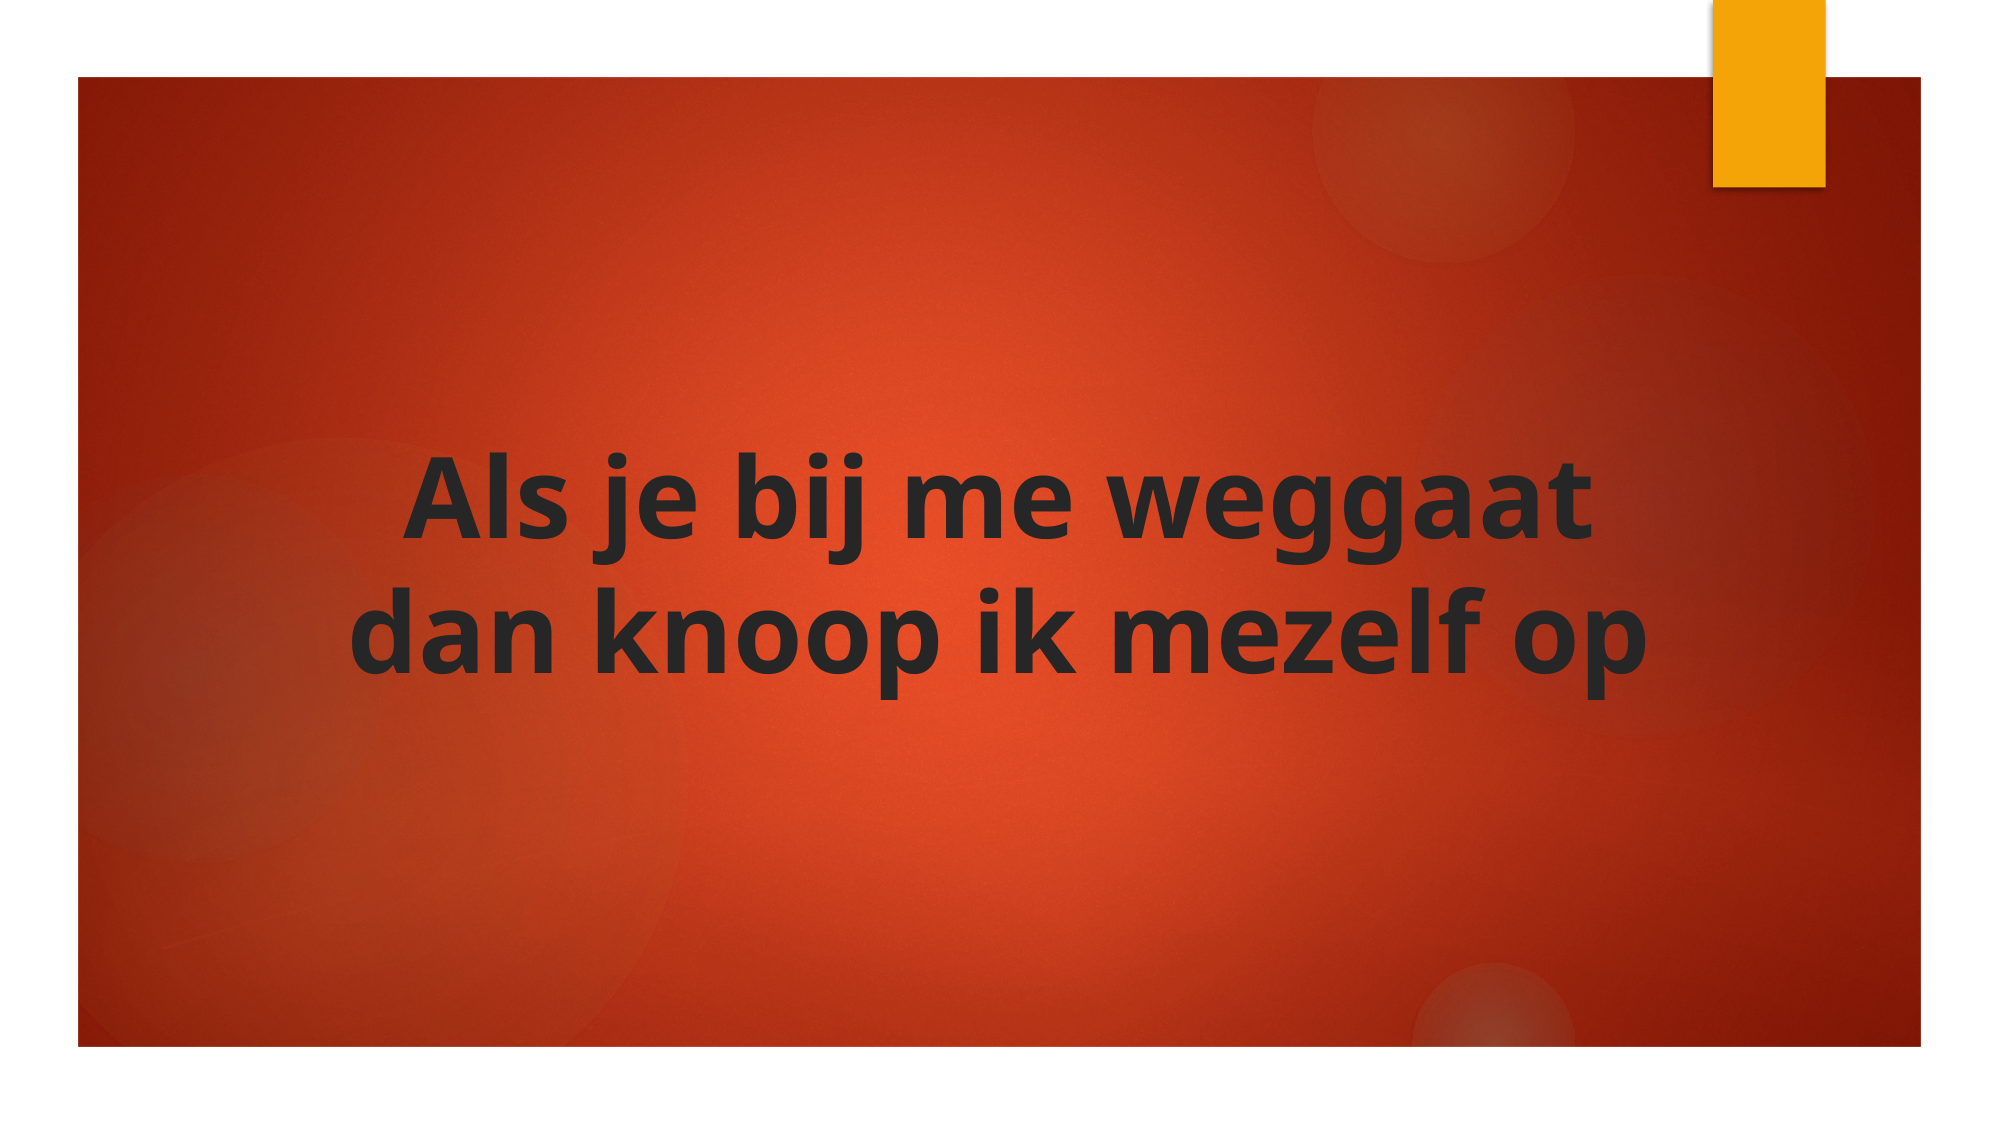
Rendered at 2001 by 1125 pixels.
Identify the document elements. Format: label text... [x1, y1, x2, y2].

text_box Als je bij me weggaat dan knoop ik mezelf op [332, 418, 1668, 704]
